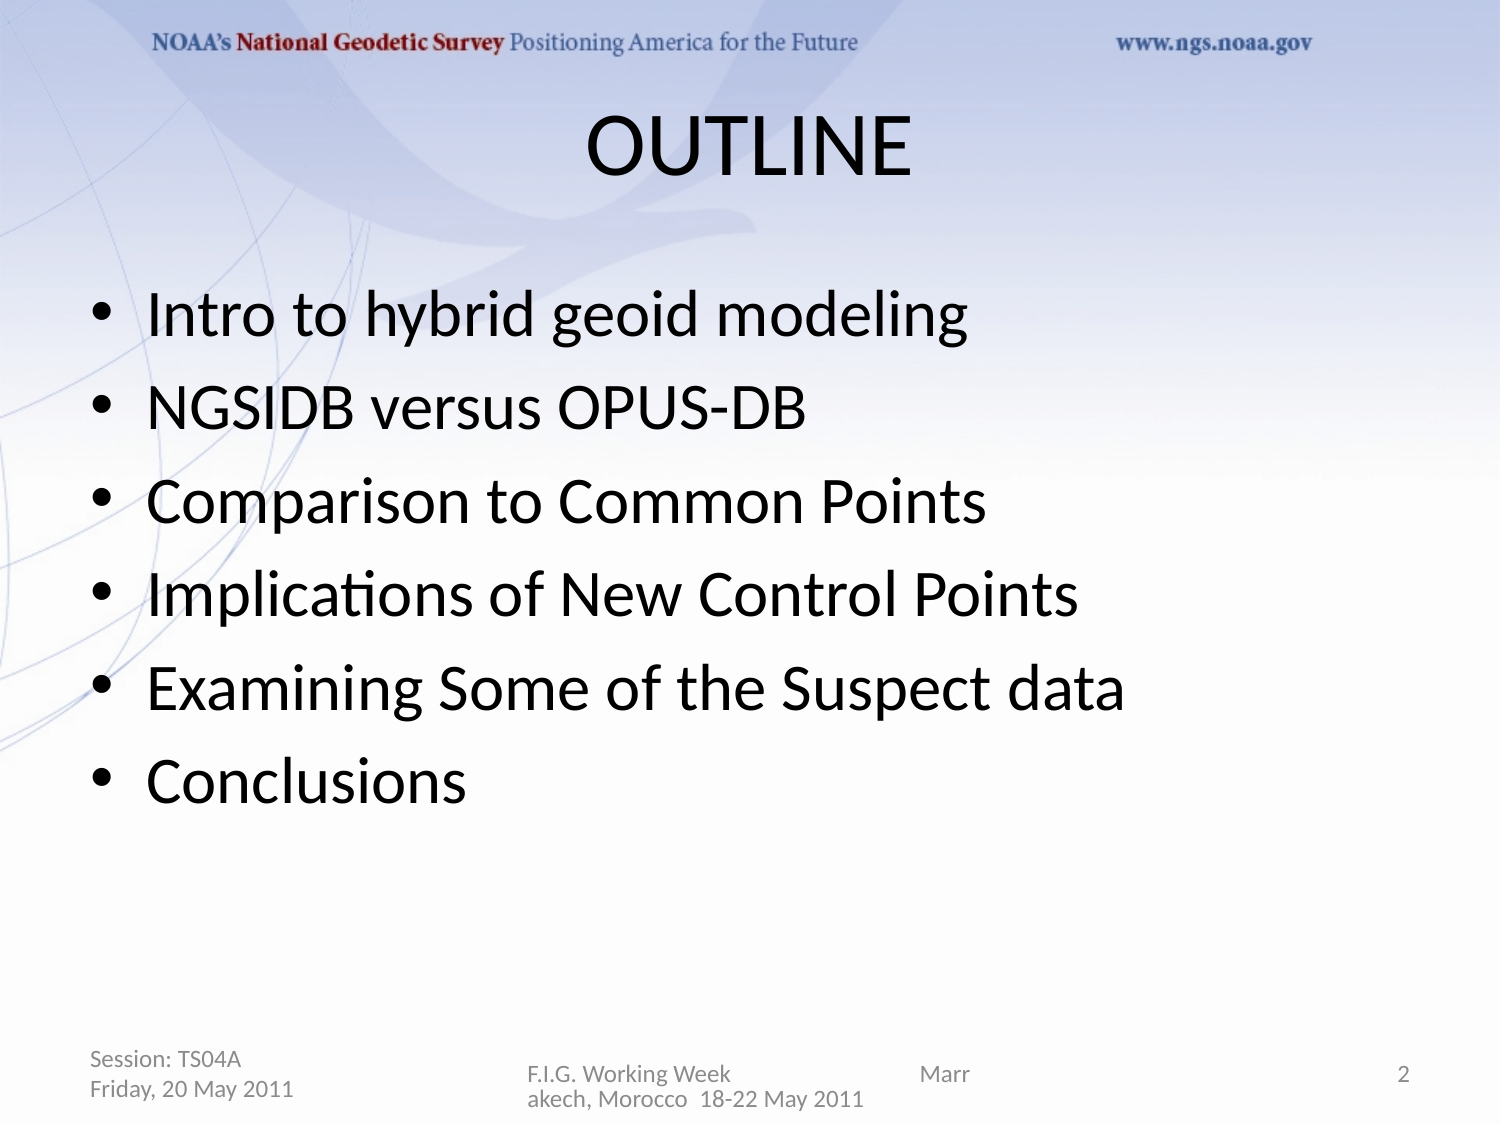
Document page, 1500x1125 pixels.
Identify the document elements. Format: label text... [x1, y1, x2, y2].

list Intro to hybrid geoid modeling NGSIDB versus OPUS-DB Comparison to Common Points Implications of New Control Points Examining Some of the Suspect data Conclusions [74, 262, 1426, 1006]
footer F.I.G. Working Week Marrakech, Morocco 18-22 May 2011 [512, 1042, 988, 1103]
title OUTLINE [74, 44, 1426, 233]
picture [0, 0, 1500, 1125]
slide_number 2 [1074, 1042, 1425, 1103]
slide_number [75, 1042, 425, 1103]
